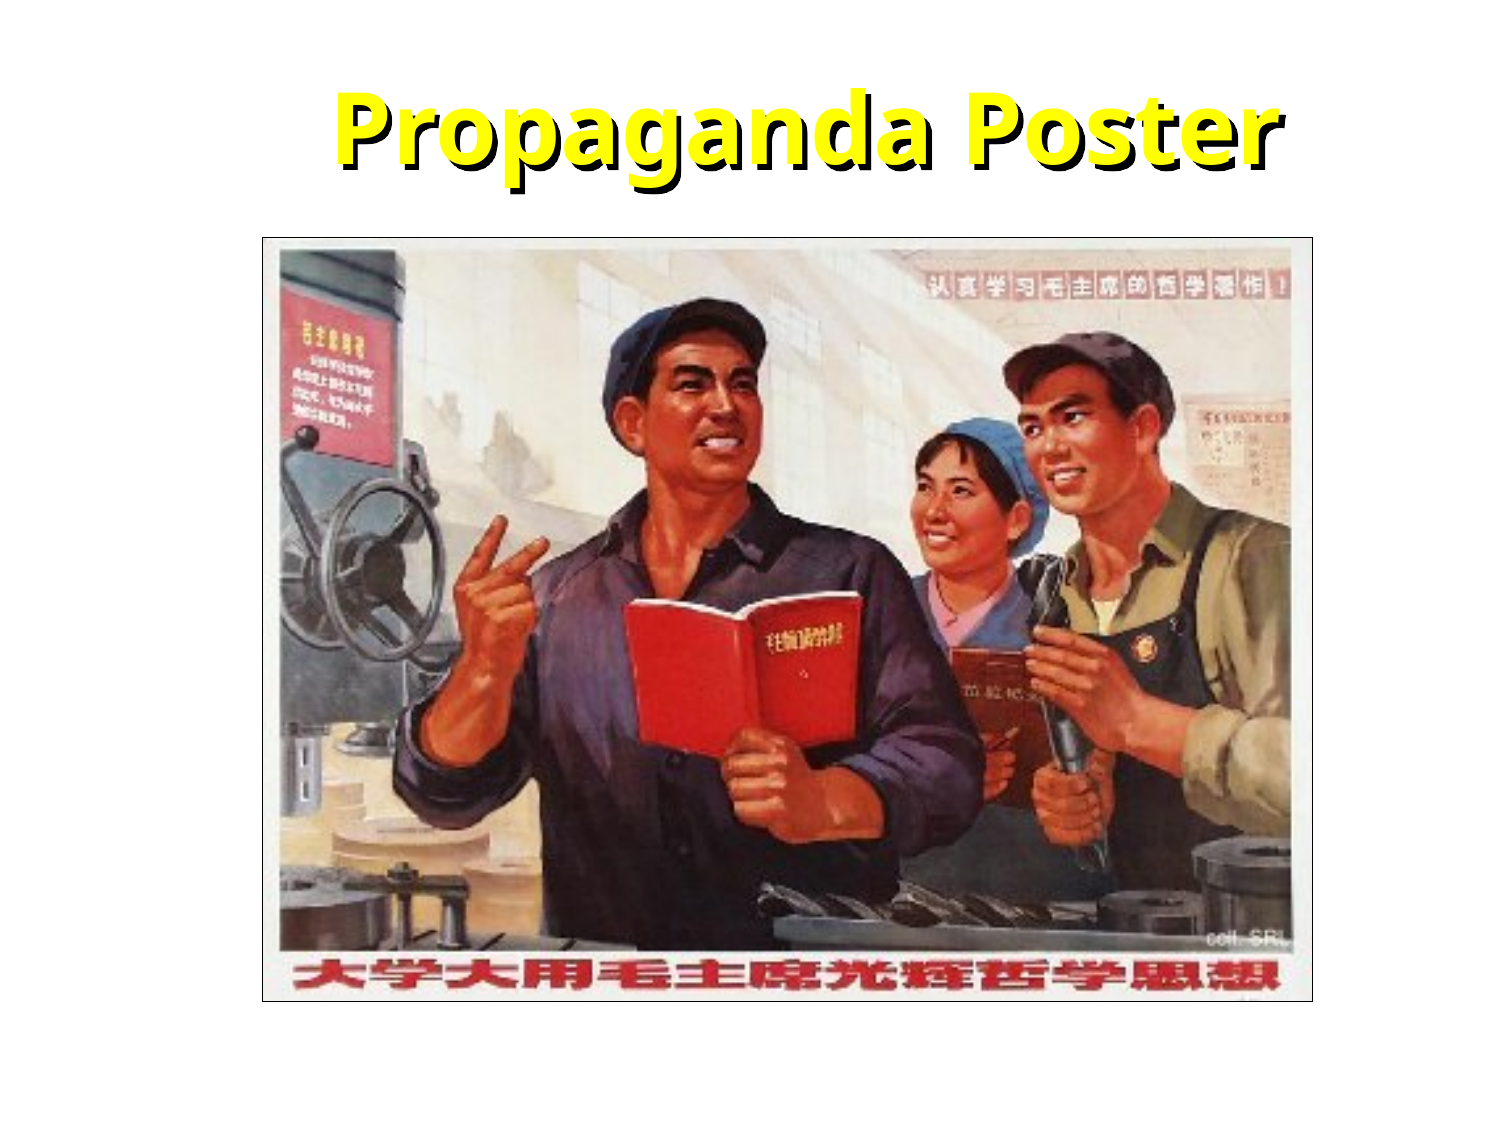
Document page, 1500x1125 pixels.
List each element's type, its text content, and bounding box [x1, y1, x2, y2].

title Propaganda Poster [225, 50, 1388, 200]
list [262, 237, 1313, 1002]
